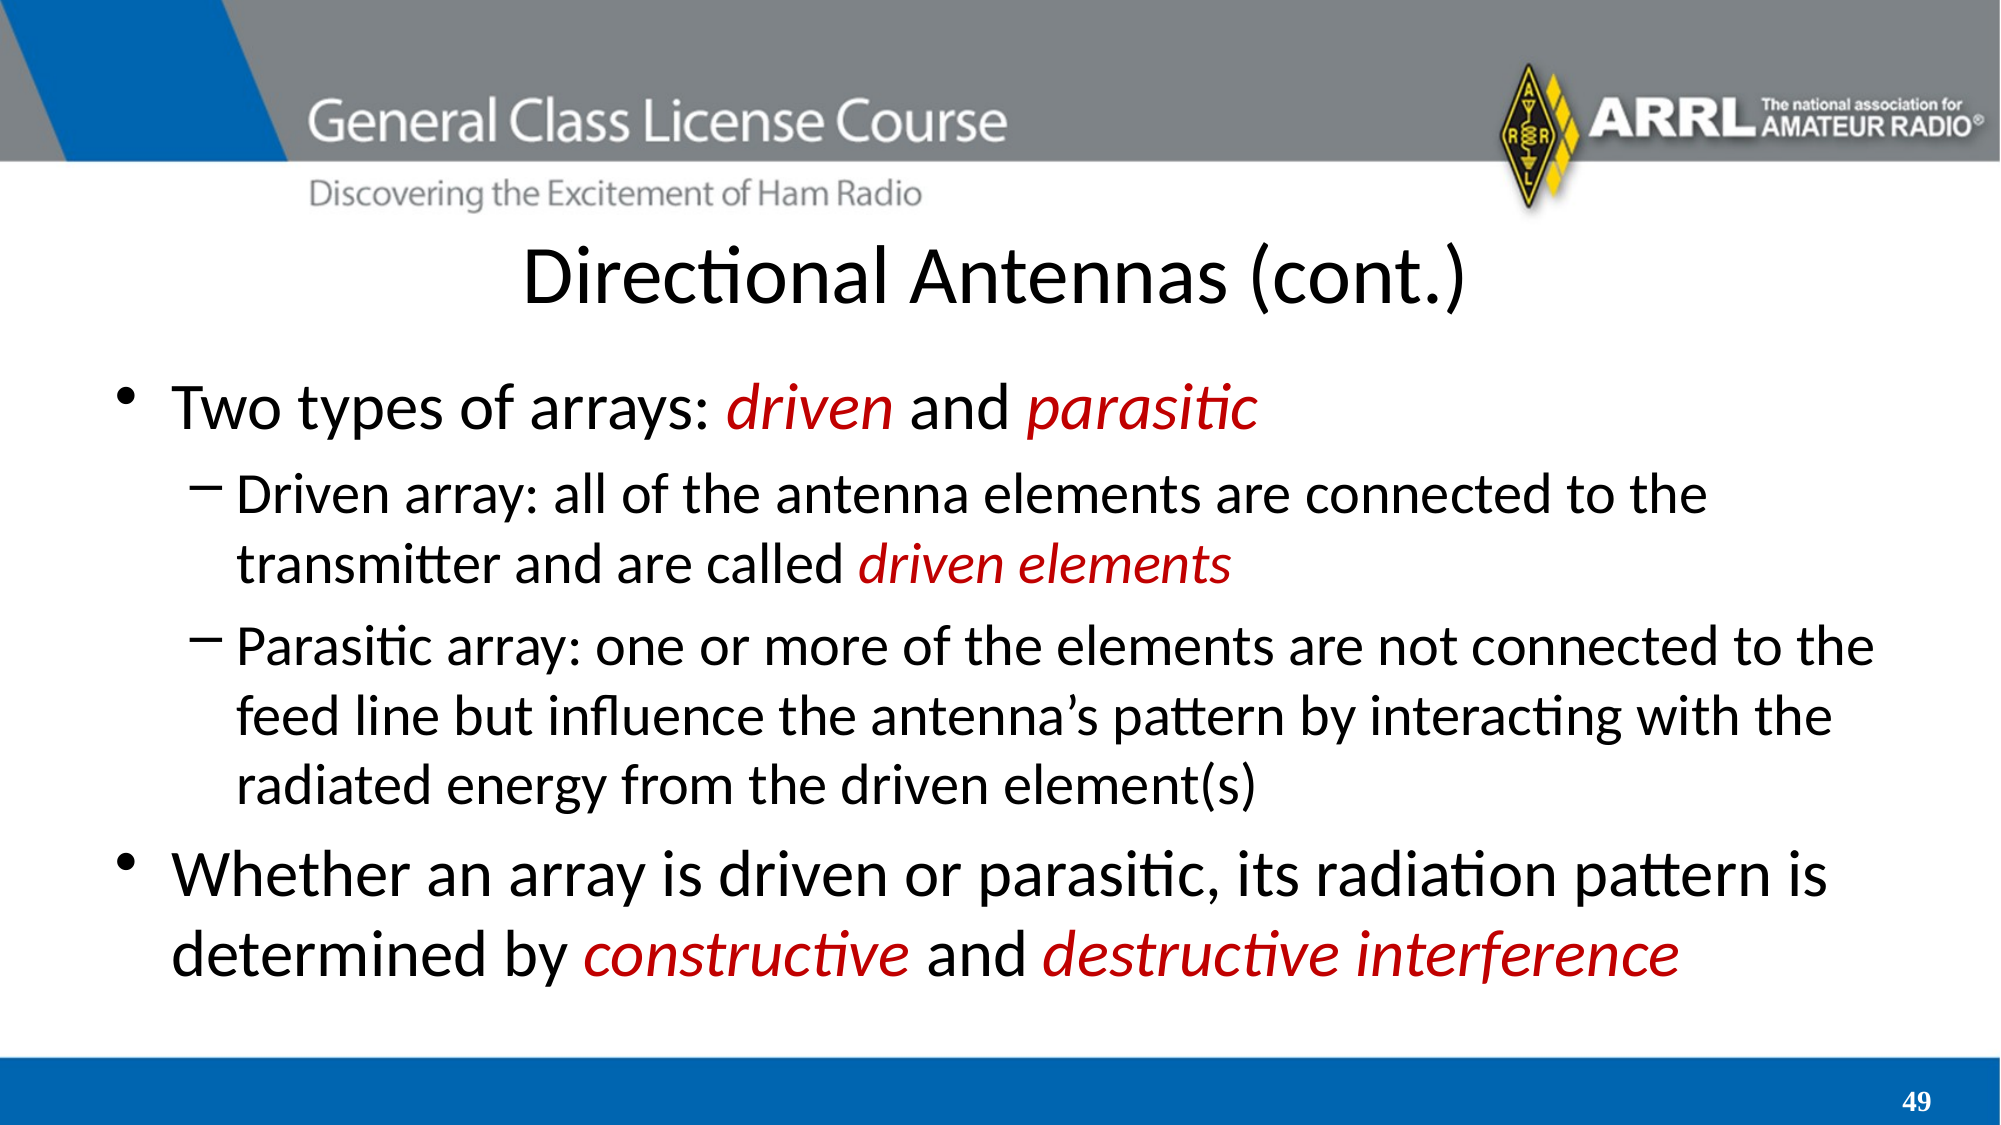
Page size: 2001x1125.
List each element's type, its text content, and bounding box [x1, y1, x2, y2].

title Directional Antennas (cont.) [96, 212, 1897, 356]
picture [0, 0, 2001, 1125]
list Two types of arrays: driven and parasitic Driven array: all of the antenna elements are connected to the transmitter and are called driven elements Parasitic array: one or more of the elements are not connected to the feed line but influence the antenna’s pattern by interacting with the radiated energy from the driven element(s) Whether an array is driven or parasitic, its radiation pattern is determined by constructive and destructive interference [99, 355, 1900, 1075]
